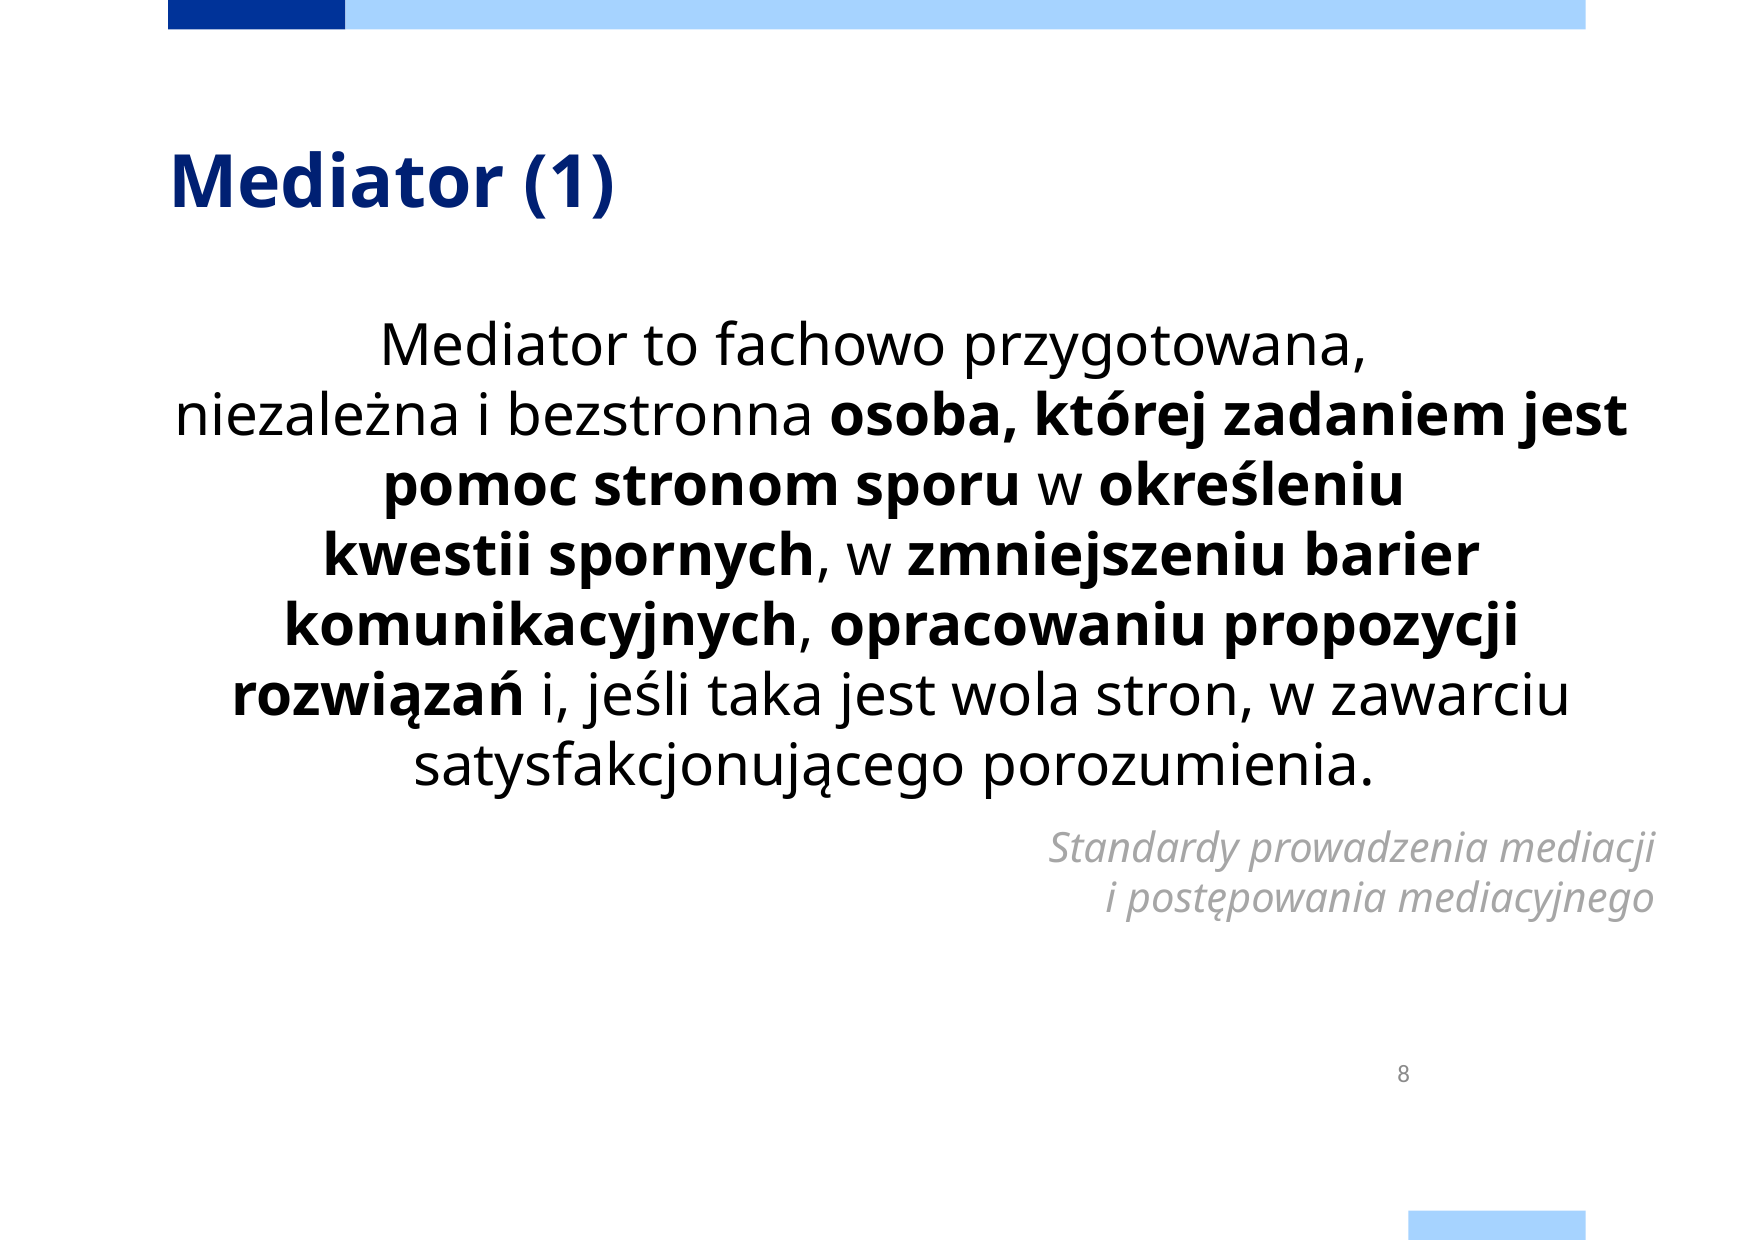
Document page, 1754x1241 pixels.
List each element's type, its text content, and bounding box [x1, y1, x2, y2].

slide_number 8 [1074, 1042, 1425, 1103]
list Mediator to fachowo przygotowana, niezależna i bezstronna osoba, której zadaniem jest pomoc stronom sporu w określeniu kwestii spornych, w zmniejszeniu barier komunikacyjnych, opracowaniu propozycji rozwiązań i, jeśli taka jest wola stron, w zawarciu satysfakcjonującego porozumienia. Standardy prowadzenia mediacji i postępowania mediacyjnego [95, 307, 1667, 1126]
title Mediator (1) [168, 147, 1586, 307]
